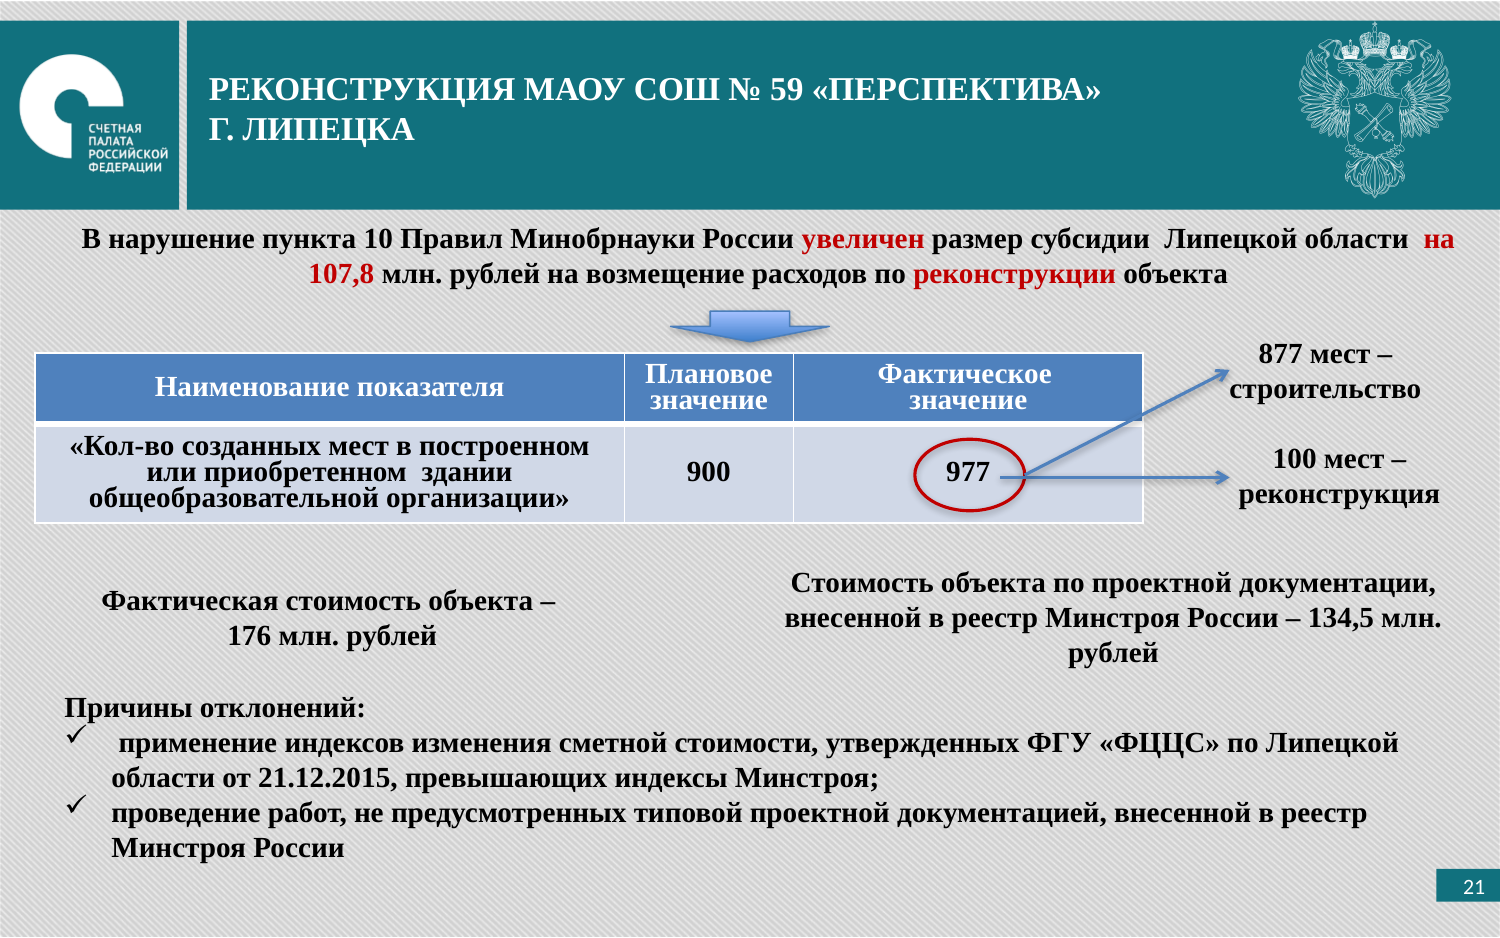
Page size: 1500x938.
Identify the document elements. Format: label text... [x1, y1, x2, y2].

text_box 100 мест –реконструкция [1189, 432, 1490, 517]
table_cell 900 [625, 427, 793, 522]
table_header Фактическое значение [794, 354, 1142, 421]
text_box 877 мест –строительство [1175, 326, 1476, 412]
table_header Плановое значение [625, 354, 793, 421]
text_box РЕКОНСТРУКЦИЯ МАОУ СОШ № 59 «ПЕРСПЕКТИВА» Г. ЛИПЕЦКА [193, 60, 1230, 155]
table_cell «Кол-во созданных мест в построенном или приобретенном здании общеобразовательной организации» [36, 427, 624, 522]
table_cell 977 [794, 427, 1142, 522]
text_box Причины отклонений: применение индексов изменения сметной стоимости, утвержденных ФГУ «ФЦЦС» по Липецкой области от 21.12.2015, превышающих индексы Минстроя; проведение работ, не предусмотренных типовой проектной документацией, внесенной в реестр Минстроя России [49, 681, 1487, 871]
text_box Стоимость объекта по проектной документации, внесенной в реестр Минстроя России – 134,5 млн. рублей [747, 556, 1480, 676]
picture [0, 1, 1500, 937]
text_box [669, 310, 831, 343]
text_box В нарушение пункта 10 Правил Минобрнауки России увеличен размер субсидии Липецкой области на 107,8 млн. рублей на возмещение расходов по реконструкции объекта [47, 211, 1490, 297]
text_box [914, 438, 1023, 512]
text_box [1024, 369, 1230, 476]
text_box Фактическая стоимость объекта – 176 млн. рублей [27, 573, 637, 659]
table_header Наименование показателя [36, 354, 624, 421]
